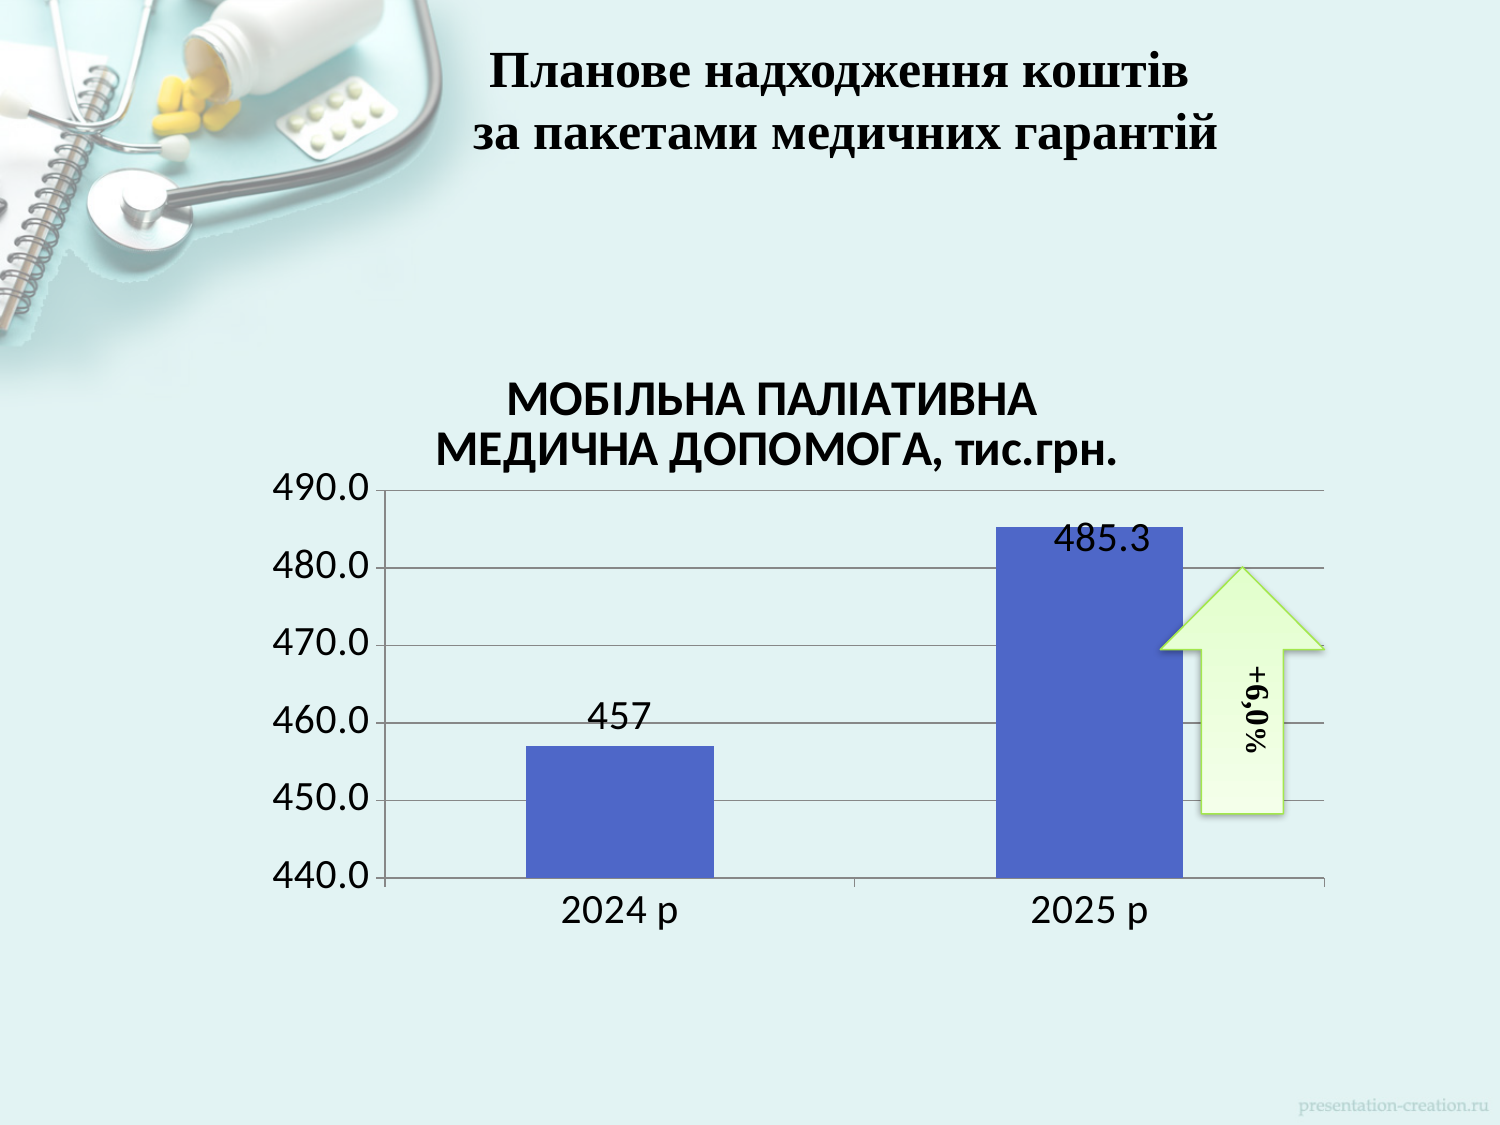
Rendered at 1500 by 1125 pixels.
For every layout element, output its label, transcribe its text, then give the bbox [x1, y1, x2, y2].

chart [168, 356, 1332, 1010]
text_box Планове надходження коштів за пакетами медичних гарантій [324, 45, 1368, 150]
